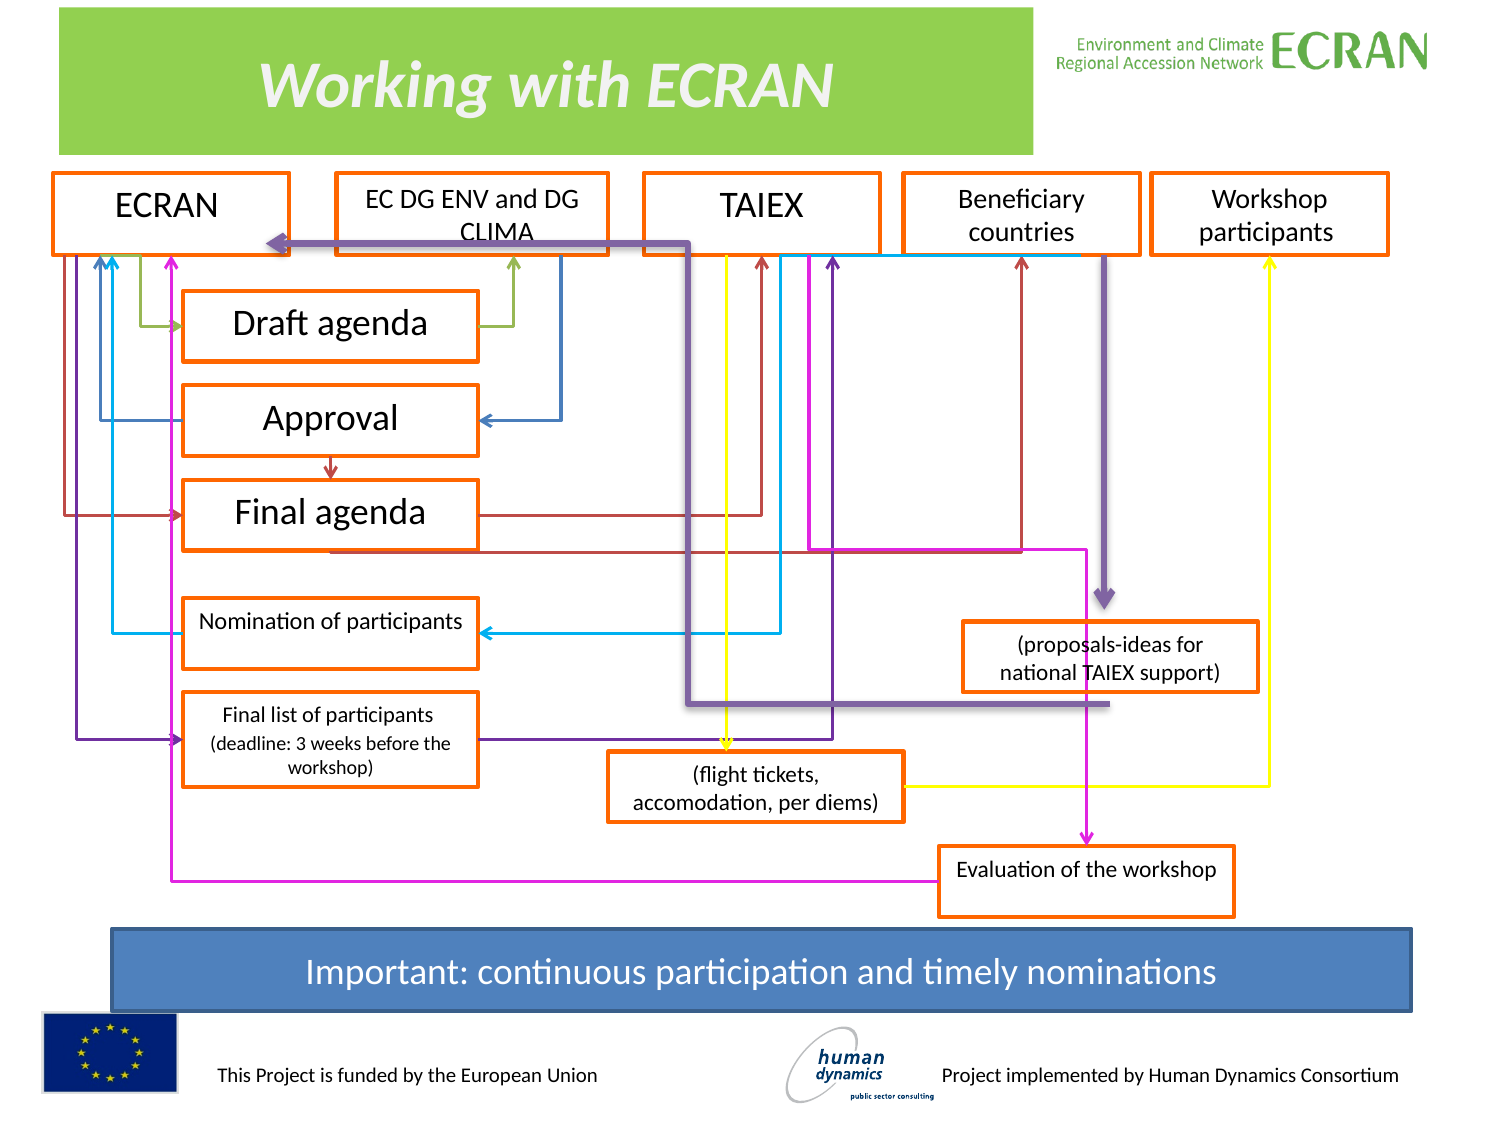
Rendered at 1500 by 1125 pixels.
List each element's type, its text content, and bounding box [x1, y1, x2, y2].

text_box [944, 411, 1244, 690]
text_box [0, 325, 106, 442]
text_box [170, 255, 452, 882]
picture [1057, 31, 1427, 72]
text_box Evaluation of the workshop [938, 845, 1235, 917]
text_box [941, 255, 1104, 410]
text_box Workshop participants [1151, 172, 1388, 256]
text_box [0, 444, 165, 551]
text_box Beneficiary countries [923, 172, 1140, 253]
text_box EC DG ENV and DG CLIMA [336, 172, 452, 239]
list ECRAN [53, 172, 290, 256]
title Working with ECRAN [59, 7, 1034, 155]
text_box Important: continuous participation and timely nominations [110, 927, 1413, 1013]
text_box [923, 255, 940, 882]
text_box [111, 255, 168, 442]
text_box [100, 255, 109, 324]
picture [41, 1011, 179, 1094]
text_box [944, 255, 1270, 788]
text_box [457, 51, 919, 897]
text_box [111, 560, 165, 634]
